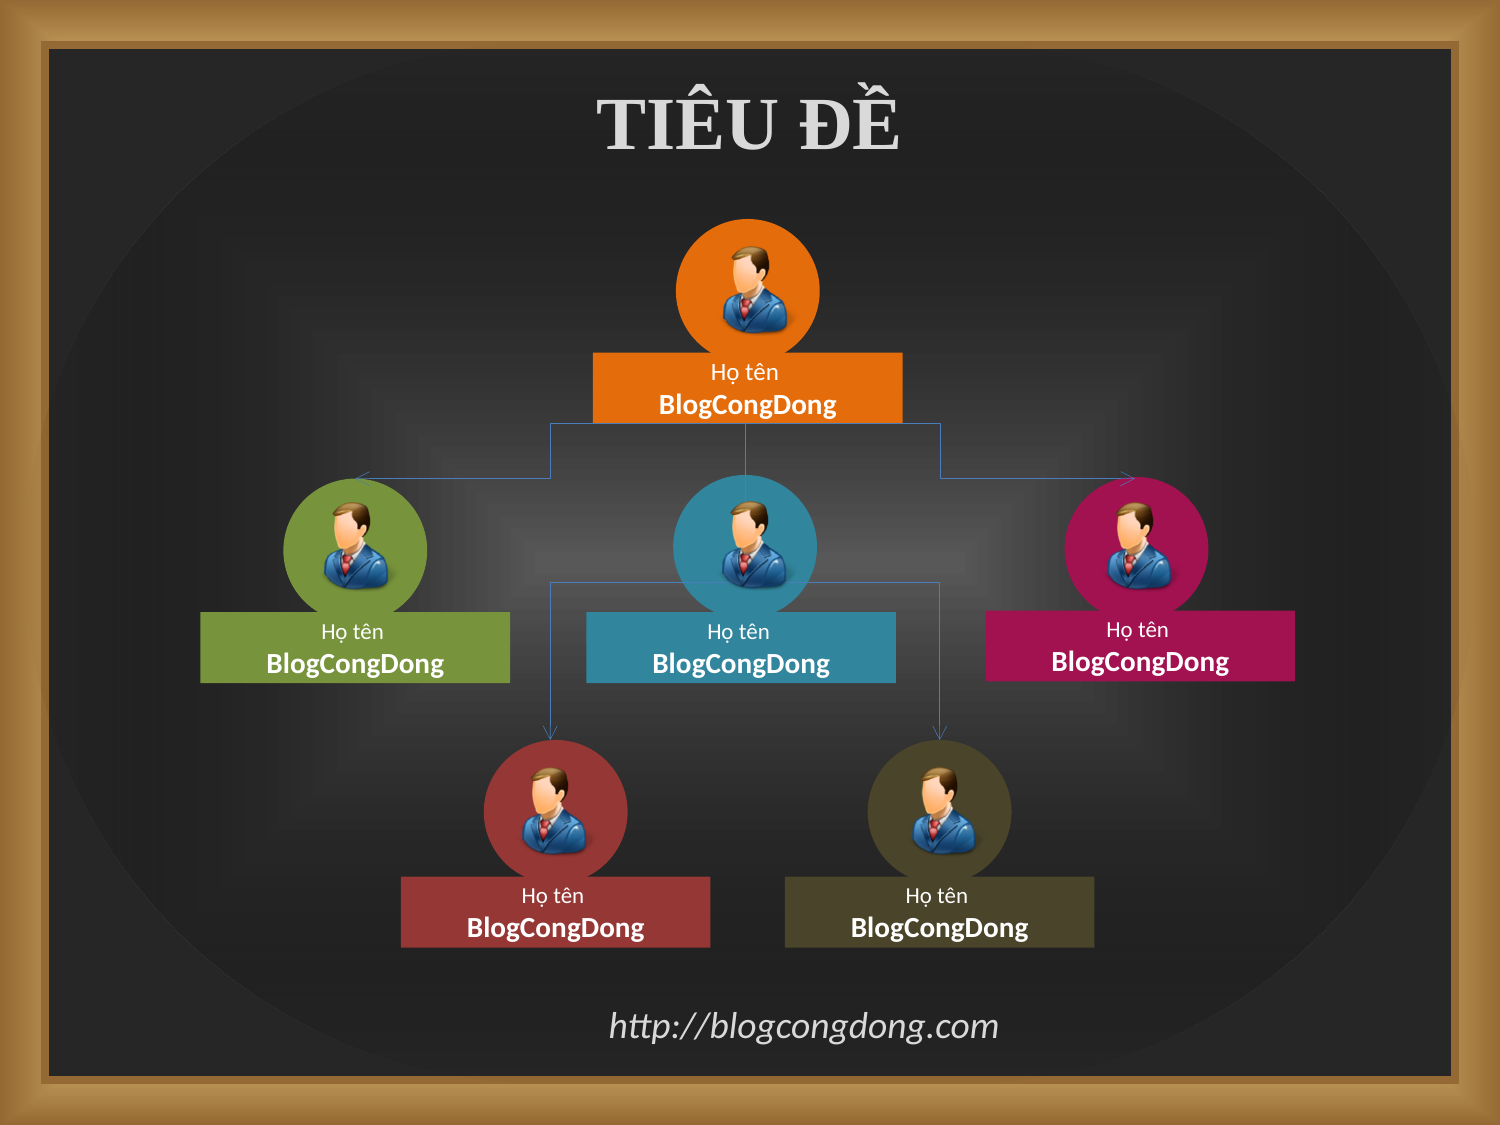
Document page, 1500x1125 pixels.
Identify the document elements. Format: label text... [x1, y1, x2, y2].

title TIÊU ĐỀ [74, 17, 1426, 222]
picture [0, 0, 1500, 1125]
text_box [200, 218, 1296, 948]
text_box http://blogcongdong.com [594, 993, 1015, 1054]
